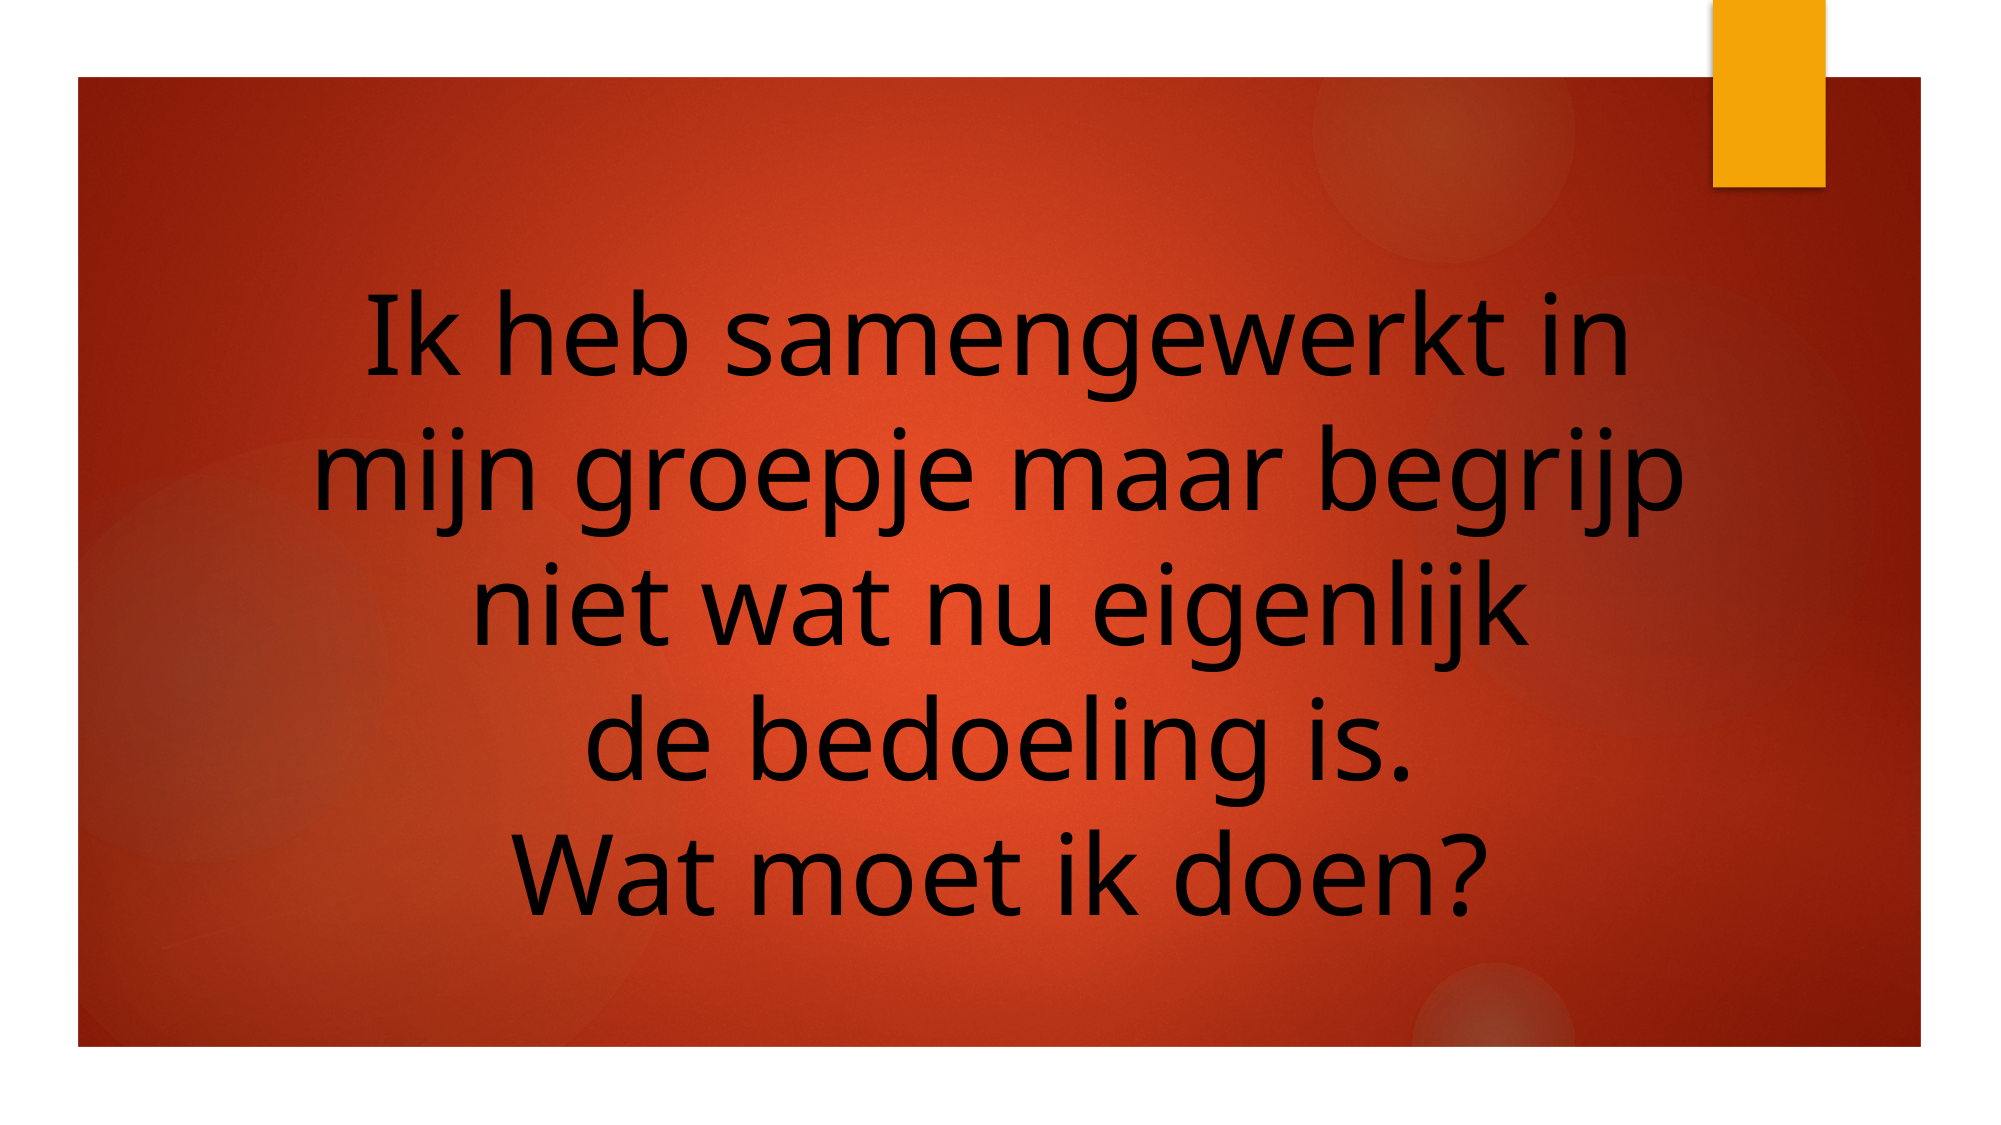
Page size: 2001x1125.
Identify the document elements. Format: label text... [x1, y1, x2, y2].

text_box Ik heb samengewerkt in mijn groepje maar begrijp niet wat nu eigenlijk de bedoeling is. Wat moet ik doen? [294, 255, 1706, 946]
